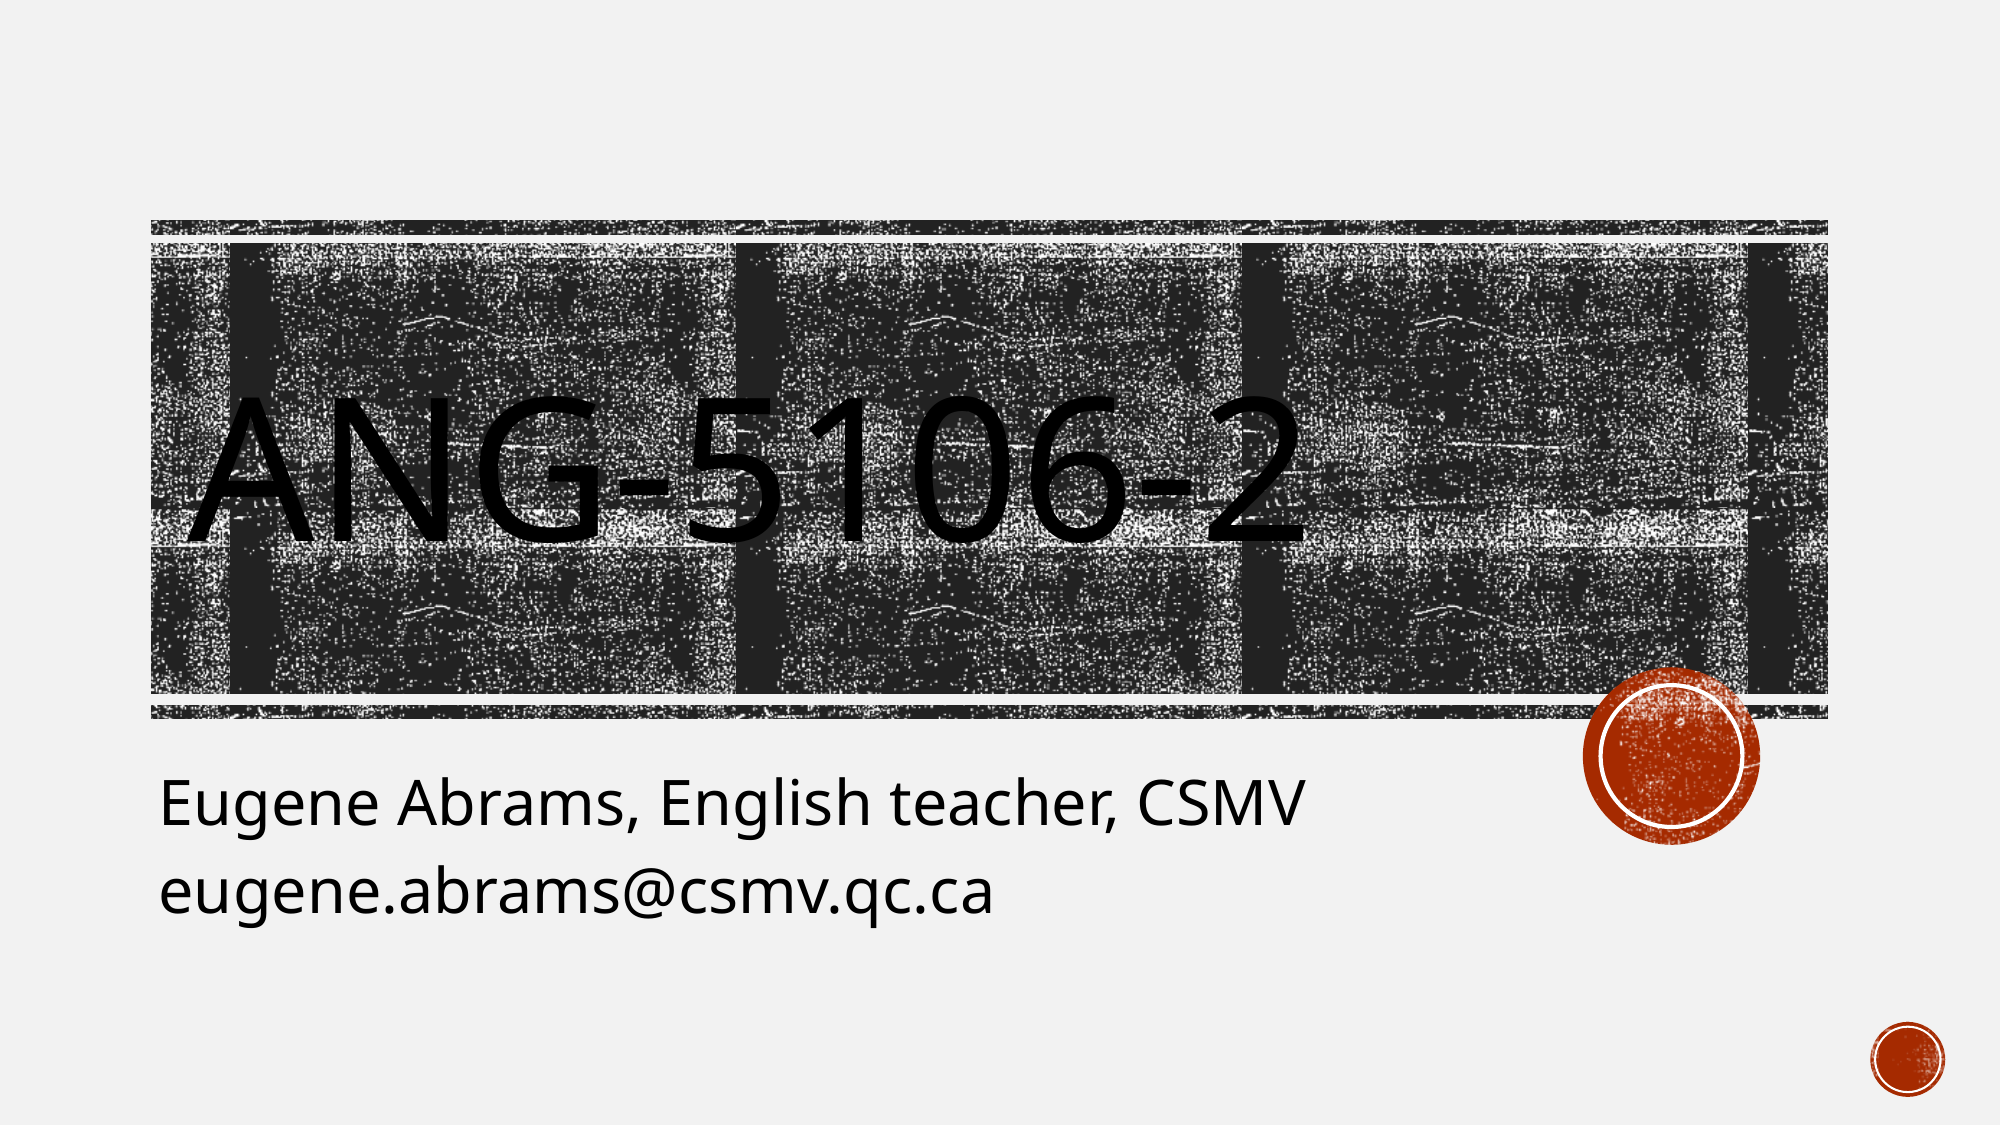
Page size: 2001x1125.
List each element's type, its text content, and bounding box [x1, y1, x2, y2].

subtitle Eugene Abrams, English teacher, CSMV eugene.abrams@csmv.qc.ca [143, 763, 1438, 939]
title ANG-5106-2 [172, 234, 1808, 733]
